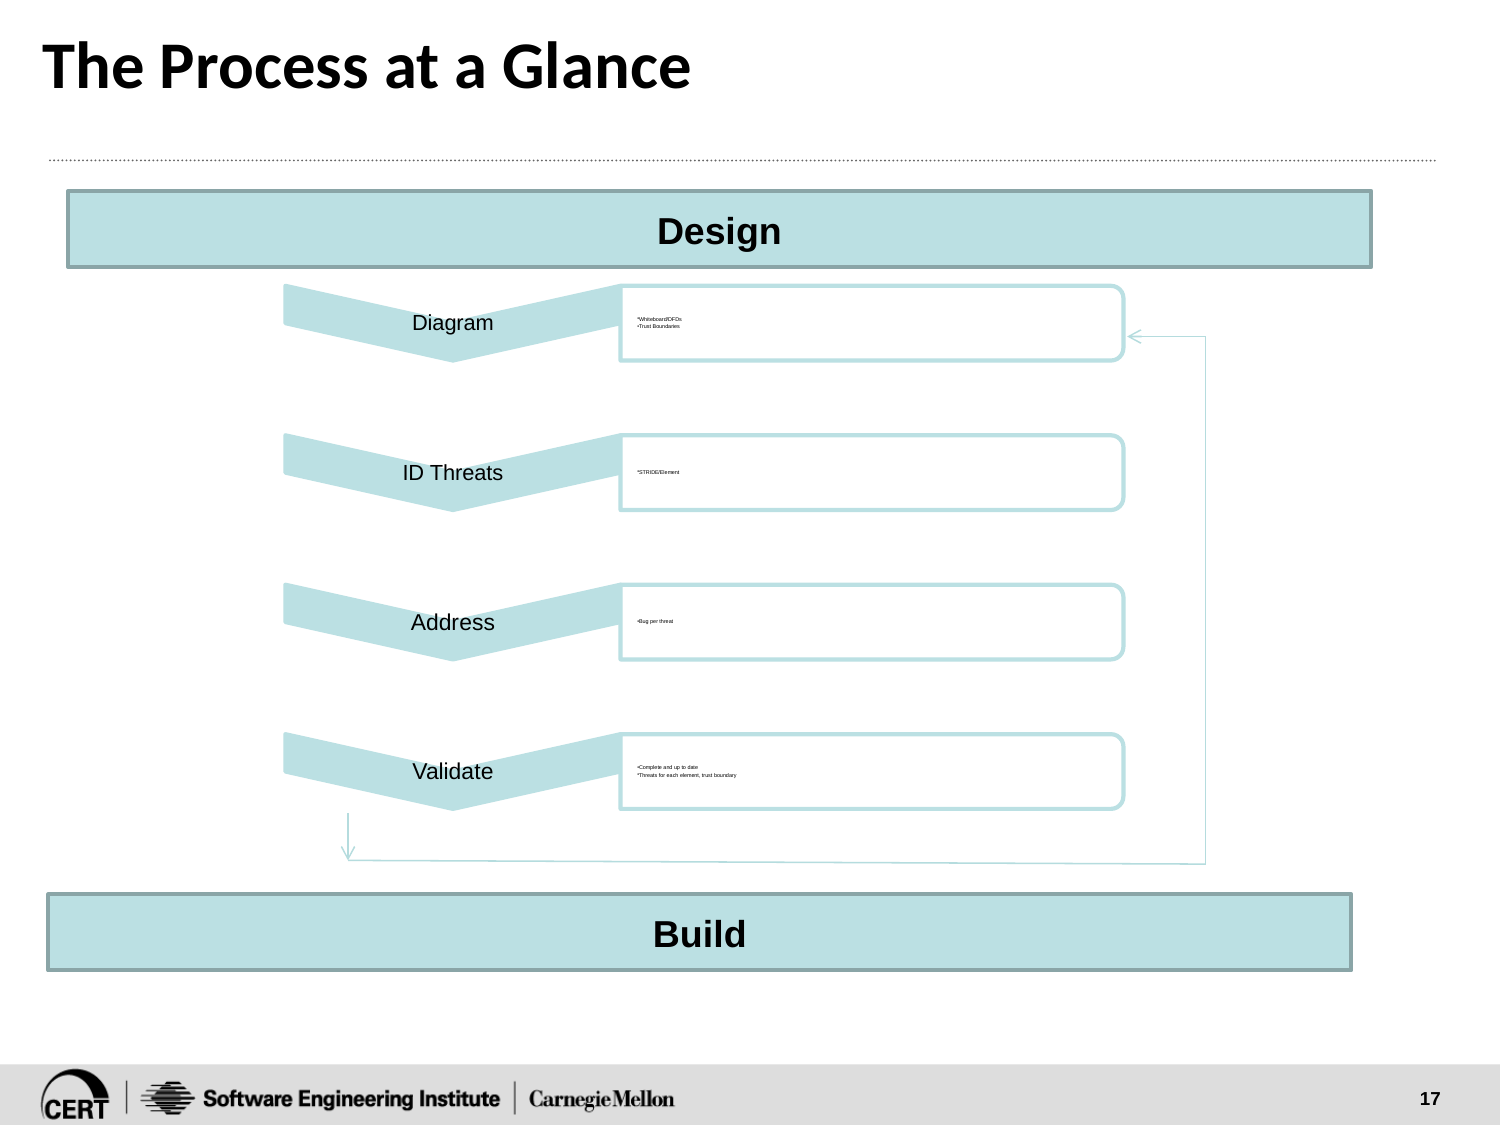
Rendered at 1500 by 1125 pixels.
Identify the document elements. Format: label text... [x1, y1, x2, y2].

title The Process at a Glance [42, 37, 1434, 155]
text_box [285, 285, 1124, 810]
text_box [347, 860, 1201, 865]
text_box Build [46, 892, 1353, 972]
text_box [49, 187, 1387, 975]
text_box Design [66, 189, 1373, 269]
picture [24, 1065, 688, 1125]
